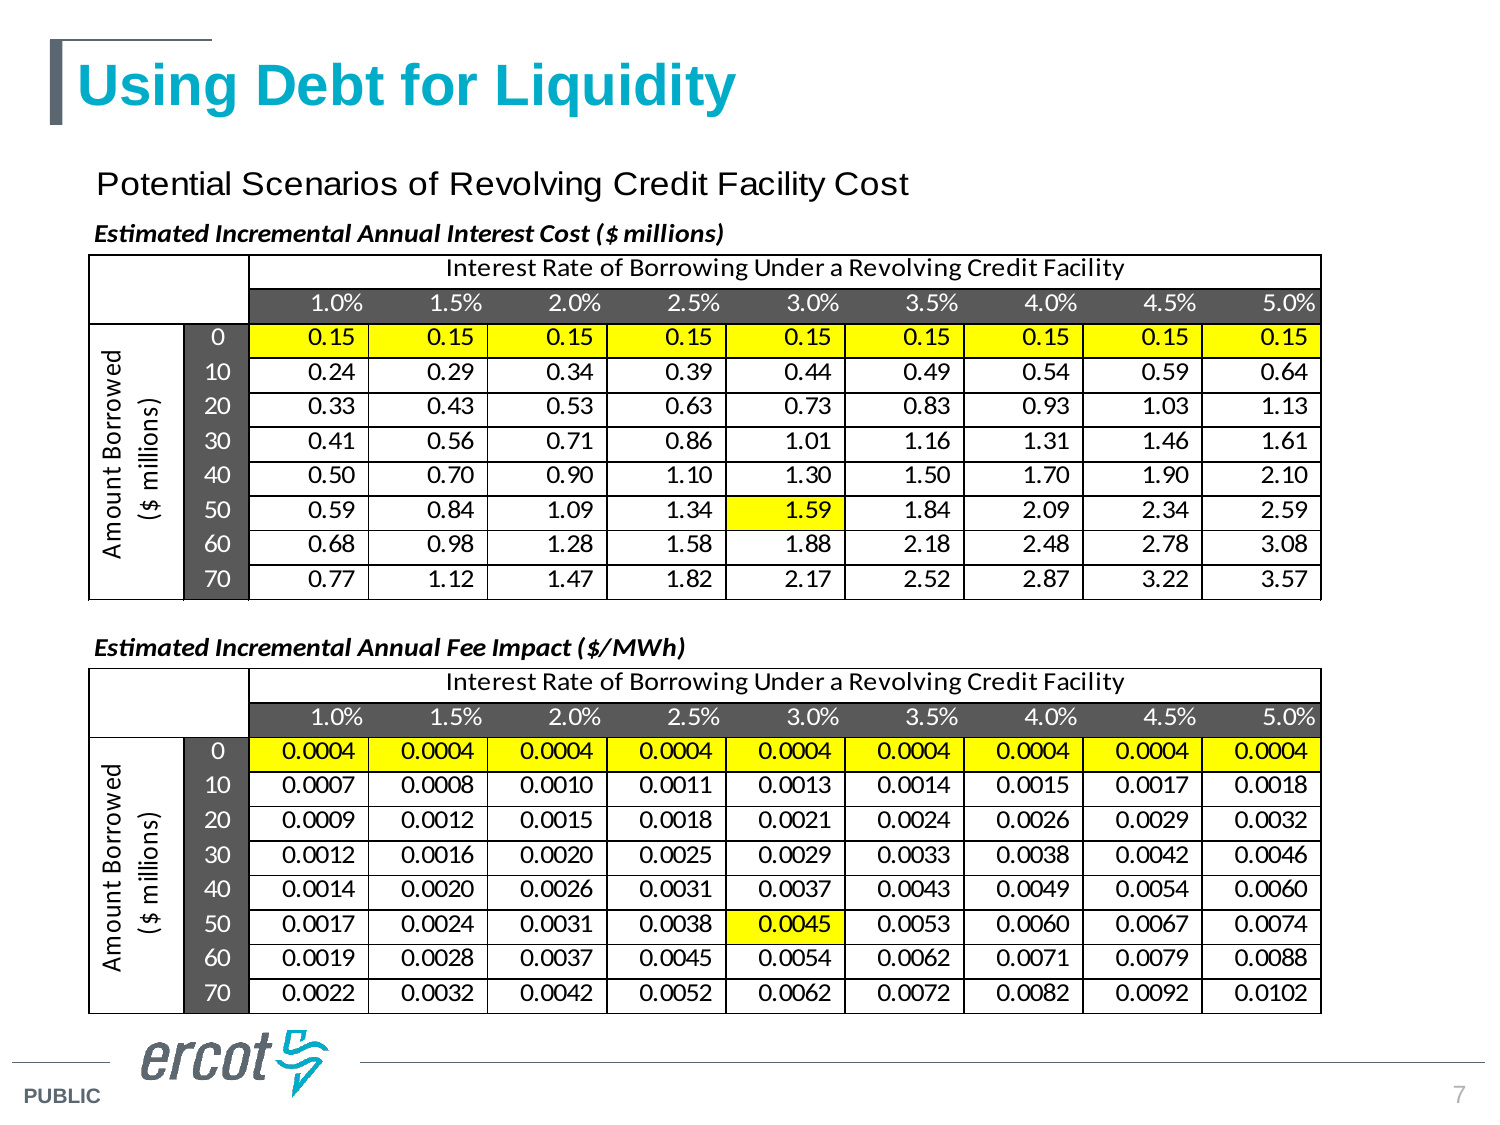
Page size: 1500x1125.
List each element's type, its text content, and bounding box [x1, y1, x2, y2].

slide_number 7 [1437, 1076, 1475, 1112]
picture [62, 162, 1351, 1100]
title Using Debt for Liquidity [62, 39, 1450, 228]
